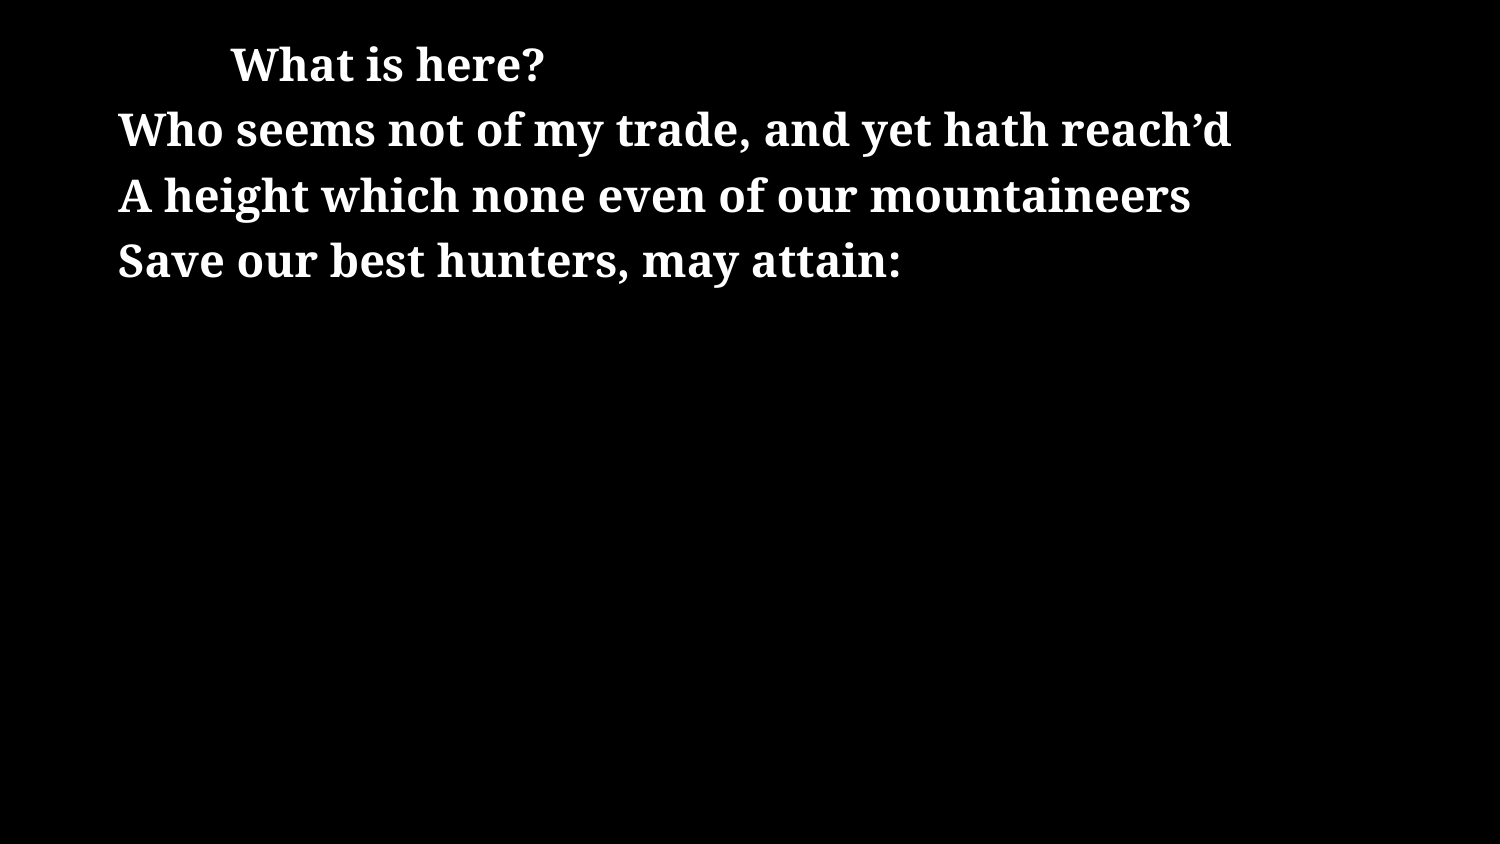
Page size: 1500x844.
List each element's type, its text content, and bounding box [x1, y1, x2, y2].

title What is here? Who seems not of my trade, and yet hath reach’d A height which none even of our mountaineers Save our best hunters, may attain: [103, 17, 1397, 299]
